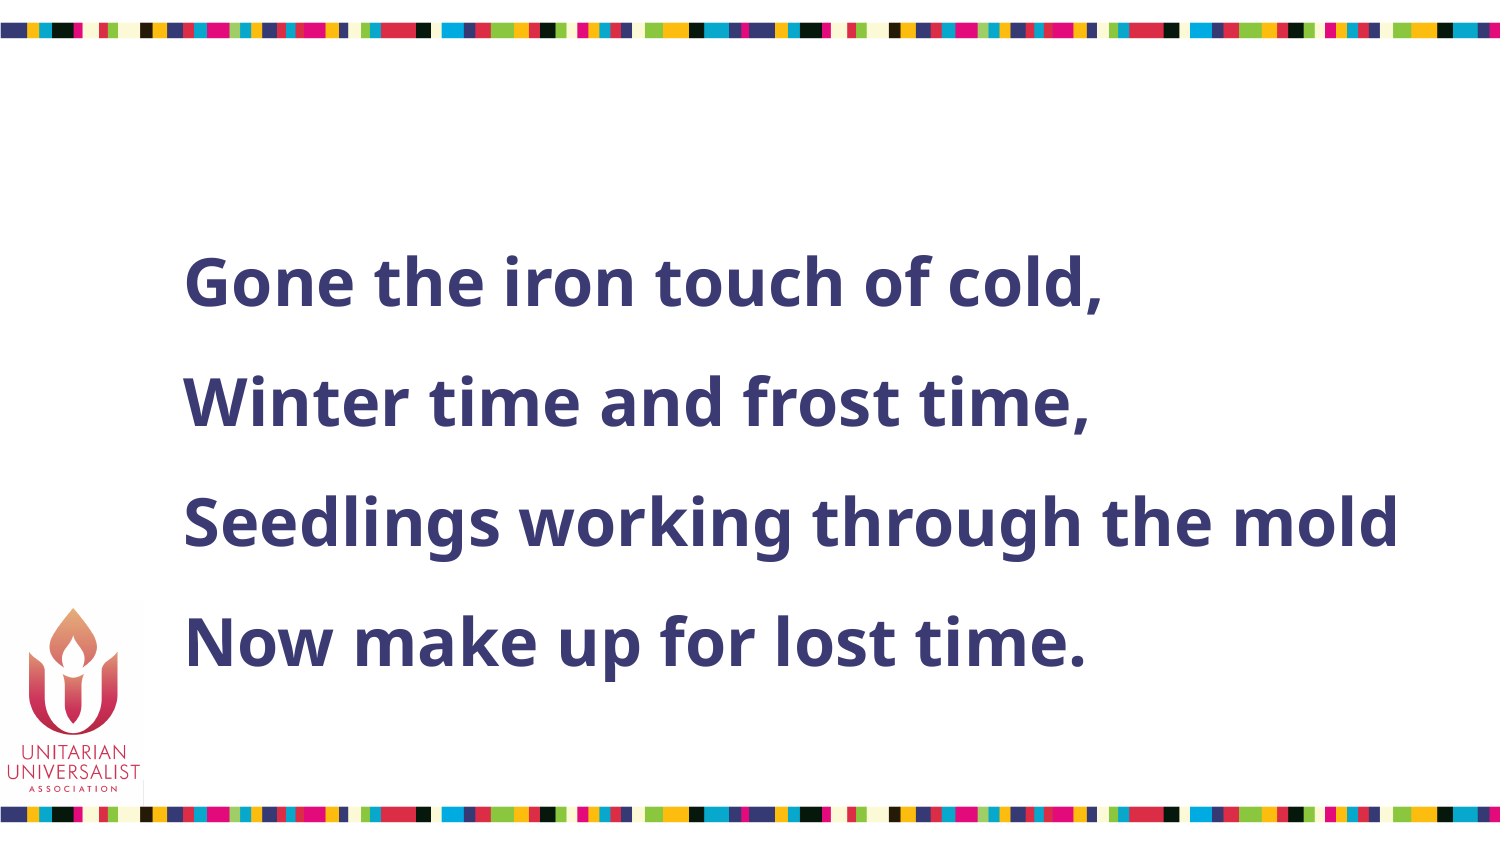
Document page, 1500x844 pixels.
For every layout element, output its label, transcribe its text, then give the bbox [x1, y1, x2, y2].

picture [0, 22, 1500, 40]
picture [0, 600, 1500, 824]
text_box Gone the iron touch of cold, Winter time and frost time, Seedlings working through the mold Now make up for lost time. [168, 184, 1487, 695]
